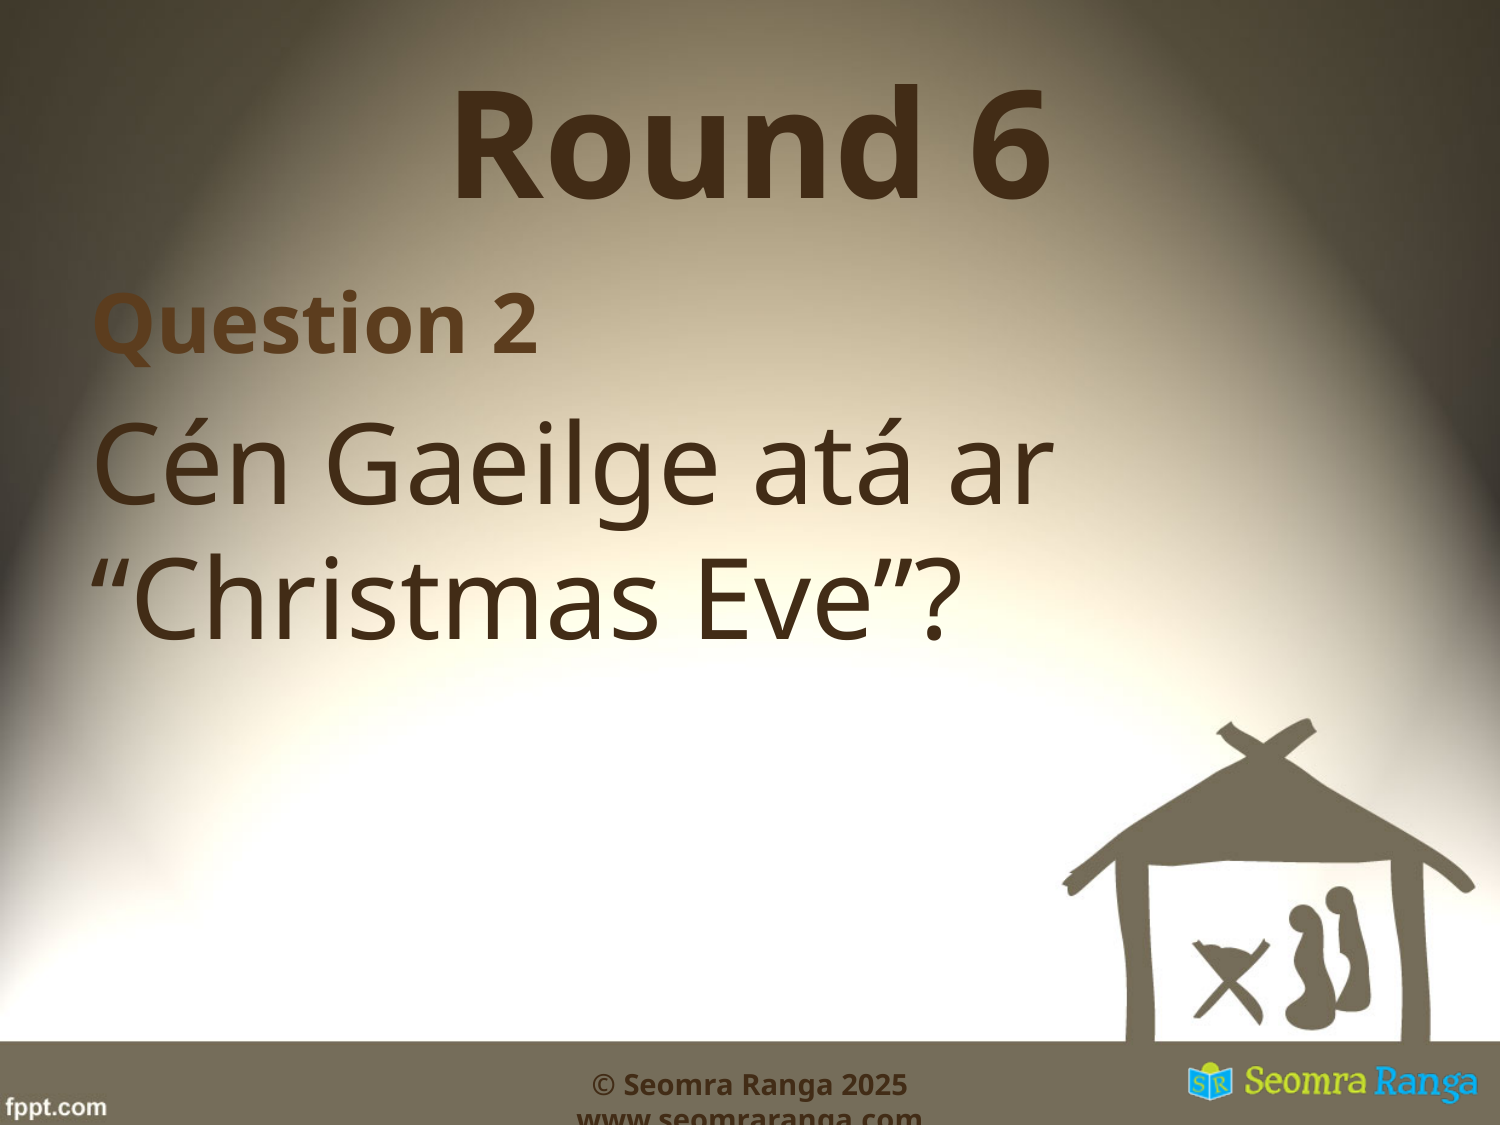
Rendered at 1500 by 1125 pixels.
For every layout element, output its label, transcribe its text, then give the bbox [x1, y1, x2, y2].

list Question 2 Cén Gaeilge atá ar “Christmas Eve”? [75, 262, 1425, 1005]
text_box © Seomra Ranga 2025 www.seomraranga.com [401, 1058, 1099, 1125]
title Round 6 [75, 45, 1425, 233]
picture [0, 0, 1500, 1125]
